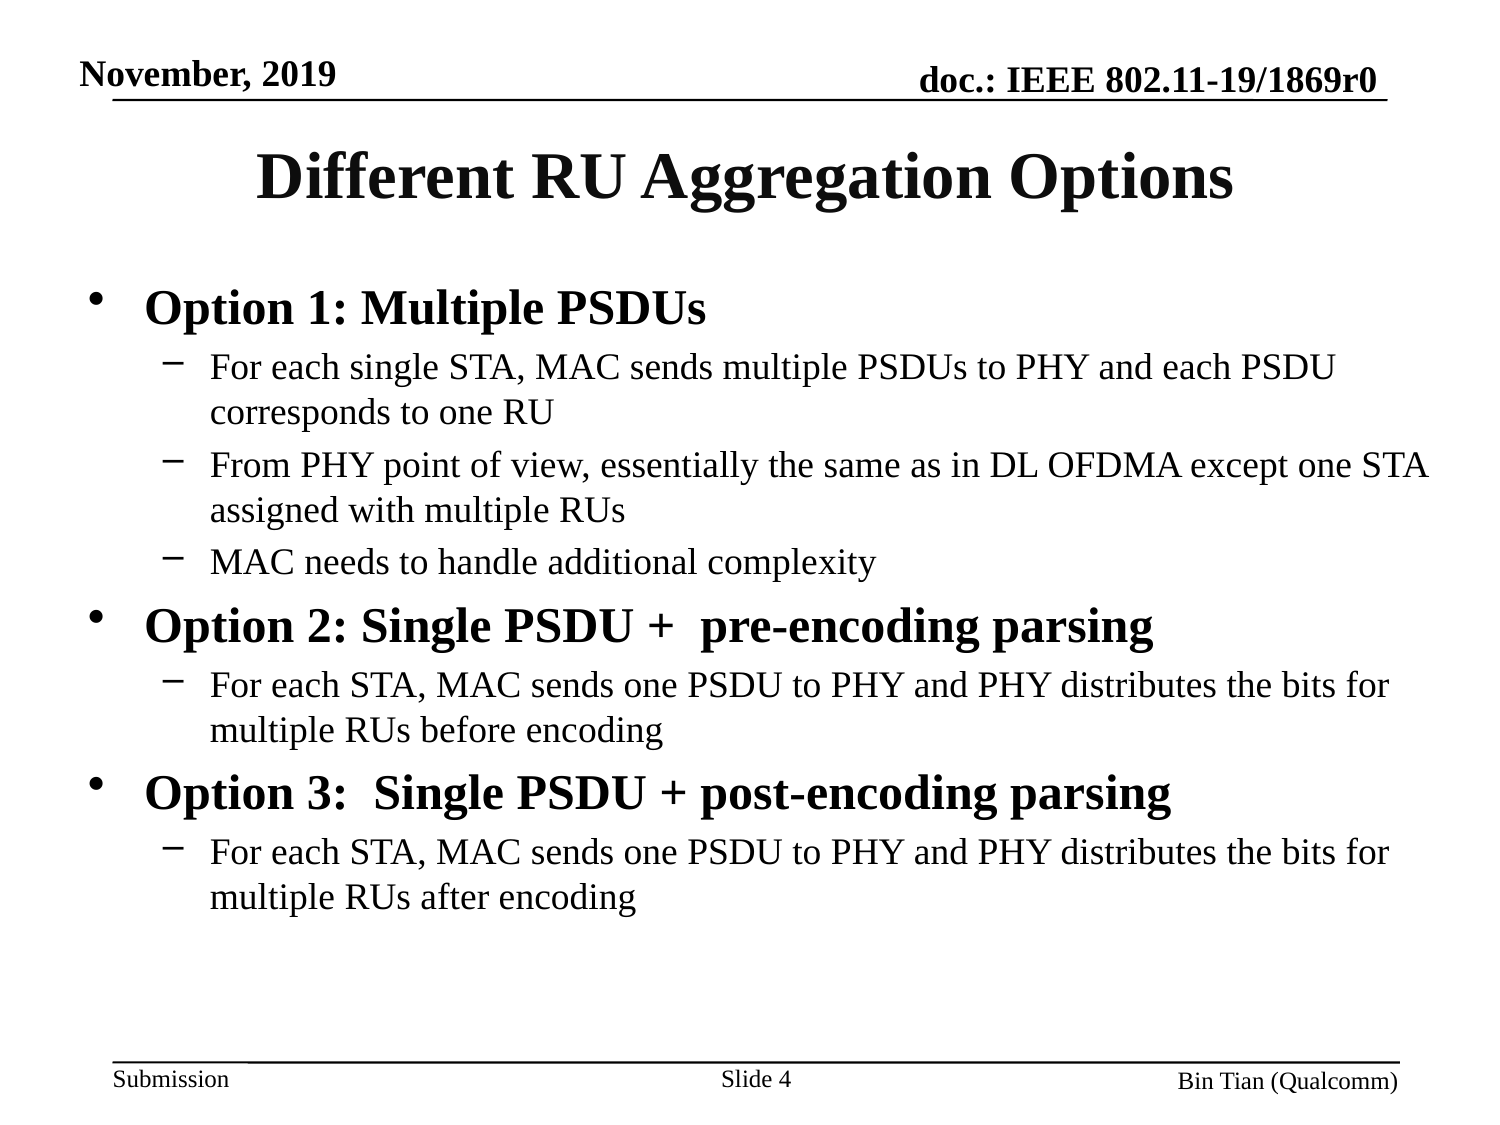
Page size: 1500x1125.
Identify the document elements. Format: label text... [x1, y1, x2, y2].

title Different RU Aggregation Options [64, 99, 1429, 244]
slide_number Slide 4 [712, 1061, 800, 1093]
list Option 1: Multiple PSDUs For each single STA, MAC sends multiple PSDUs to PHY and each PSDU corresponds to one RU From PHY point of view, essentially the same as in DL OFDMA except one STA assigned with multiple RUs MAC needs to handle additional complexity Option 2: Single PSDU + pre-encoding parsing For each STA, MAC sends one PSDU to PHY and PHY distributes the bits for multiple RUs before encoding Option 3: Single PSDU + post-encoding parsing For each STA, MAC sends one PSDU to PHY and PHY distributes the bits for multiple RUs after encoding [72, 267, 1447, 1046]
